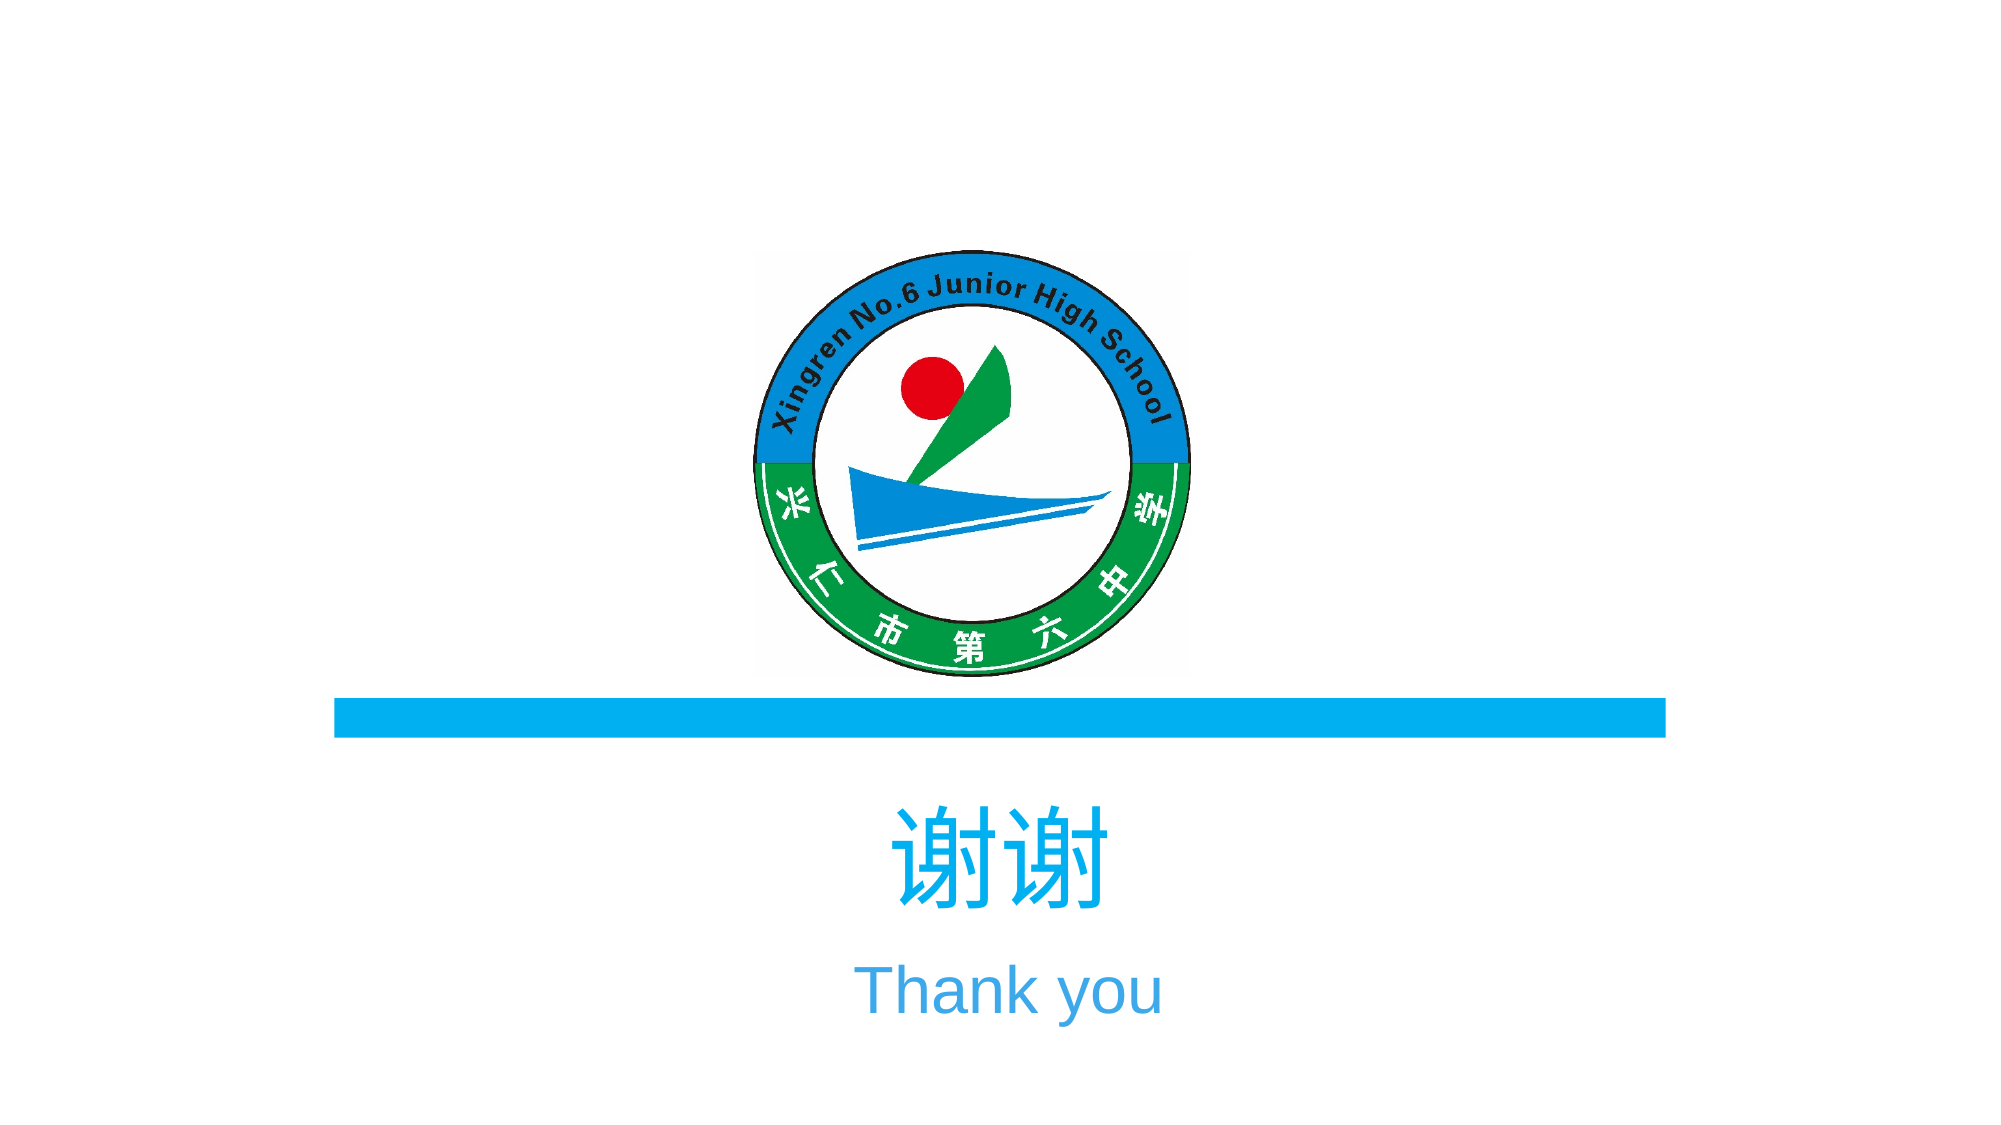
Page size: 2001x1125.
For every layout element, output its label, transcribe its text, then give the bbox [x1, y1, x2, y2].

text_box Thank you [755, 938, 1264, 1034]
text_box [334, 698, 1666, 738]
picture [753, 250, 1191, 677]
text_box 谢谢 [746, 780, 1254, 931]
